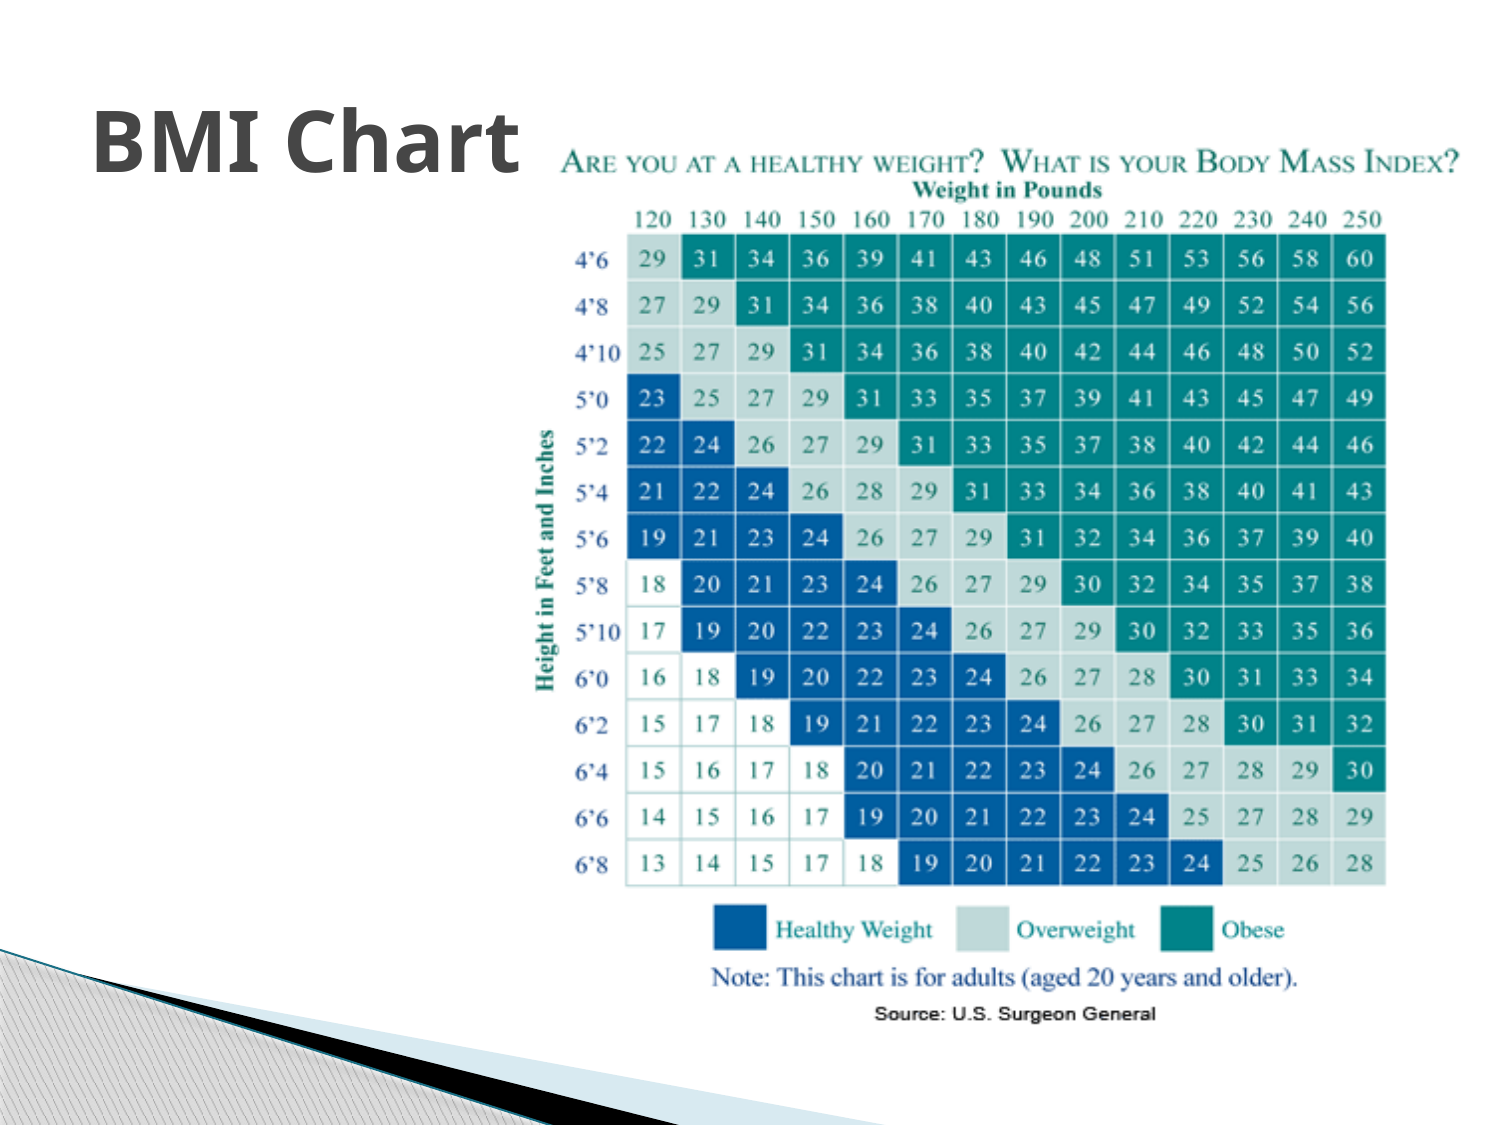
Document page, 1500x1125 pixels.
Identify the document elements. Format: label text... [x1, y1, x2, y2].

title BMI Chart [75, 45, 1425, 233]
picture [503, 137, 1500, 1031]
